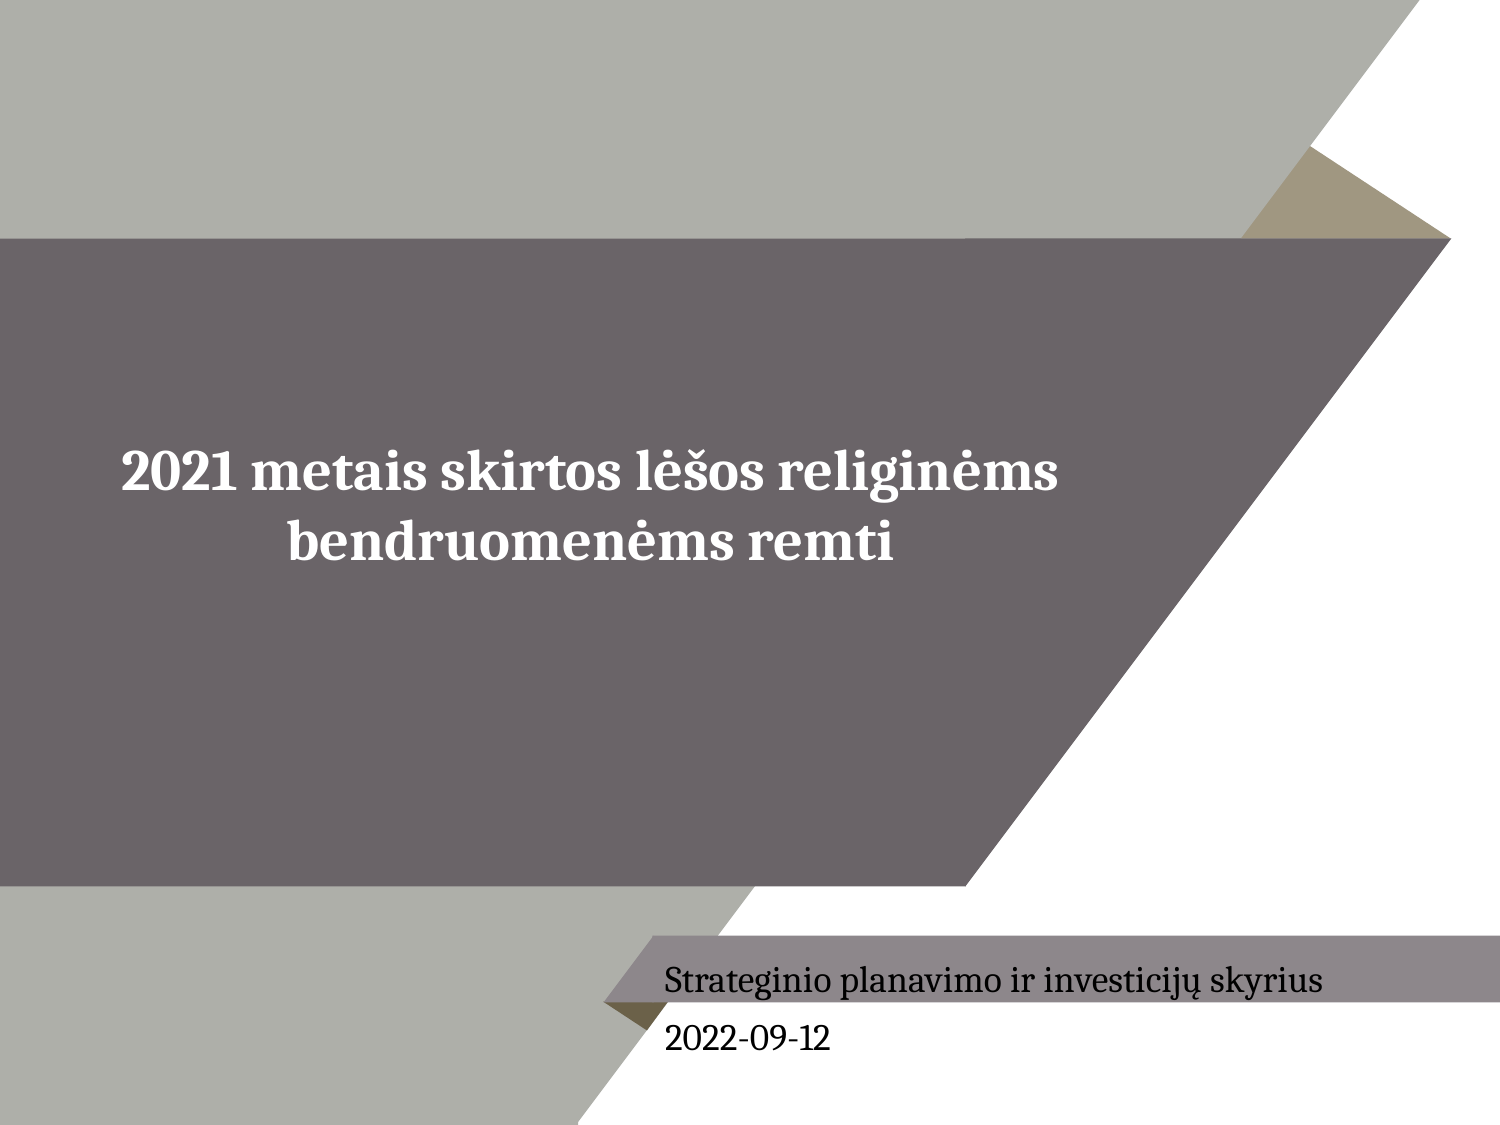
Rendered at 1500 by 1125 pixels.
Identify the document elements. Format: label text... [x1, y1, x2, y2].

title 2021 metais skirtos lėšos religinėms bendruomenėms remti [64, 373, 1117, 681]
list Strateginio planavimo ir investicijų skyrius 2022-09-12 [643, 940, 1500, 1094]
